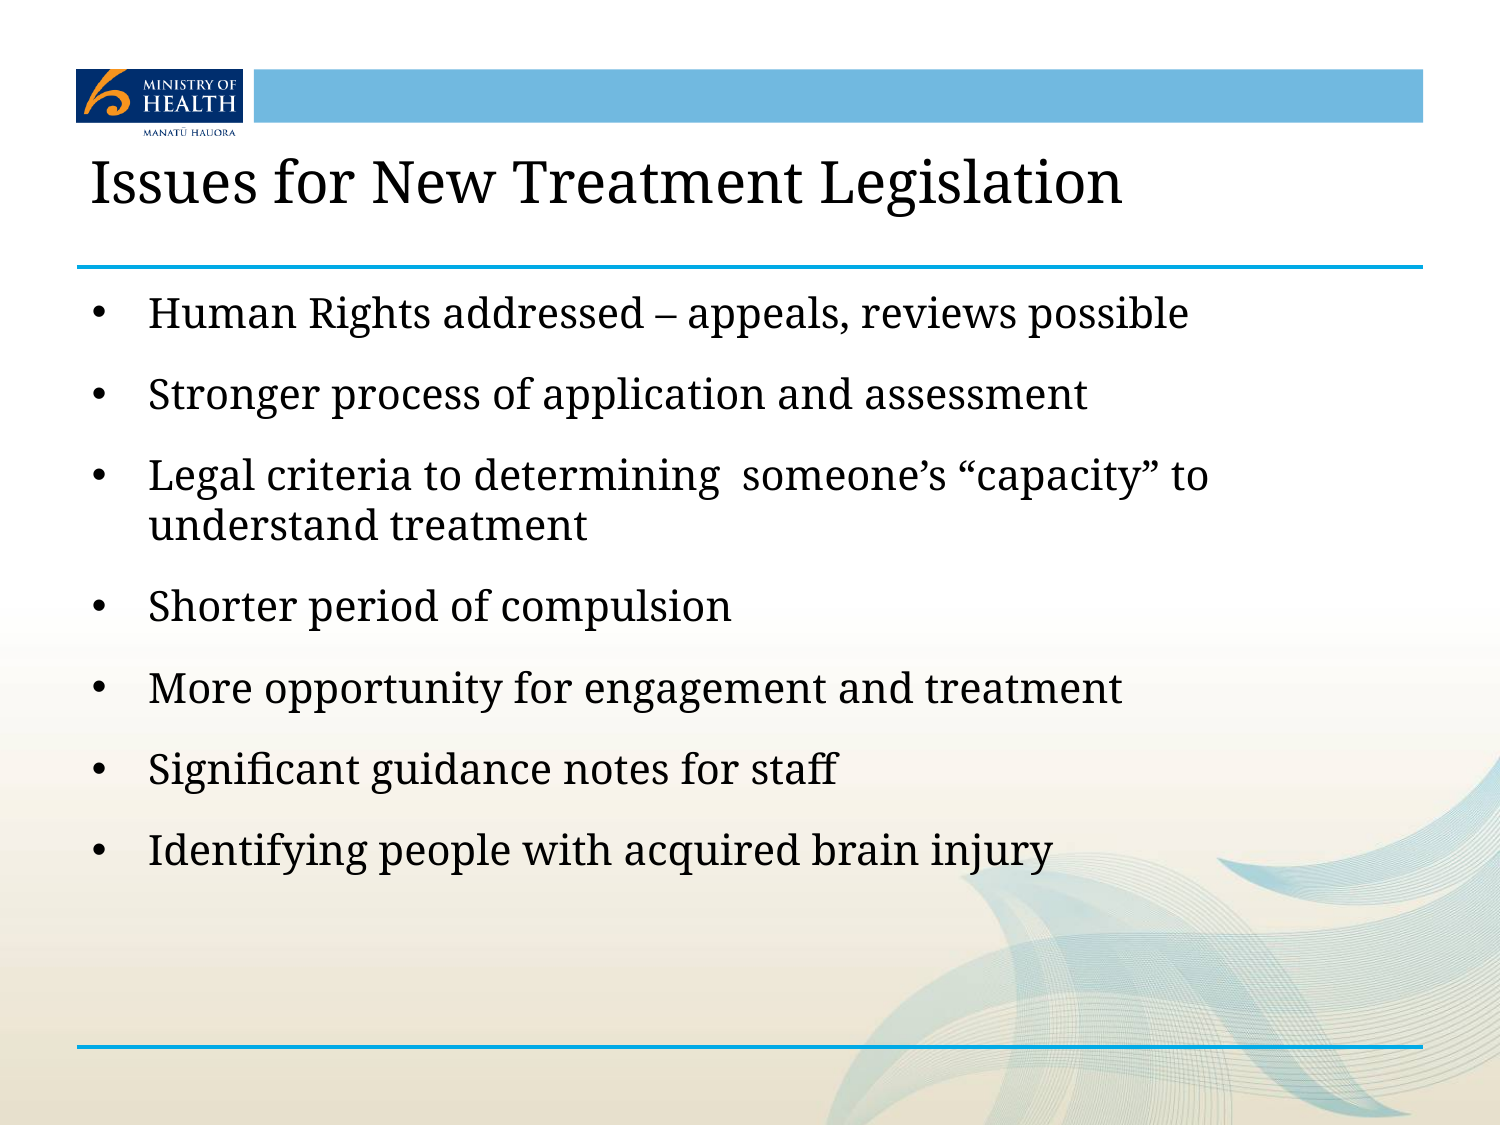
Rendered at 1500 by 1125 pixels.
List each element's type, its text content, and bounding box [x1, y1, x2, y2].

title Issues for New Treatment Legislation [75, 137, 1425, 268]
picture [0, 350, 1500, 1125]
picture [76, 69, 243, 136]
list Human Rights addressed – appeals, reviews possible Stronger process of application and assessment Legal criteria to determining someone’s “capacity” to understand treatment Shorter period of compulsion More opportunity for engagement and treatment Significant guidance notes for staff Identifying people with acquired brain injury [76, 278, 1427, 1022]
